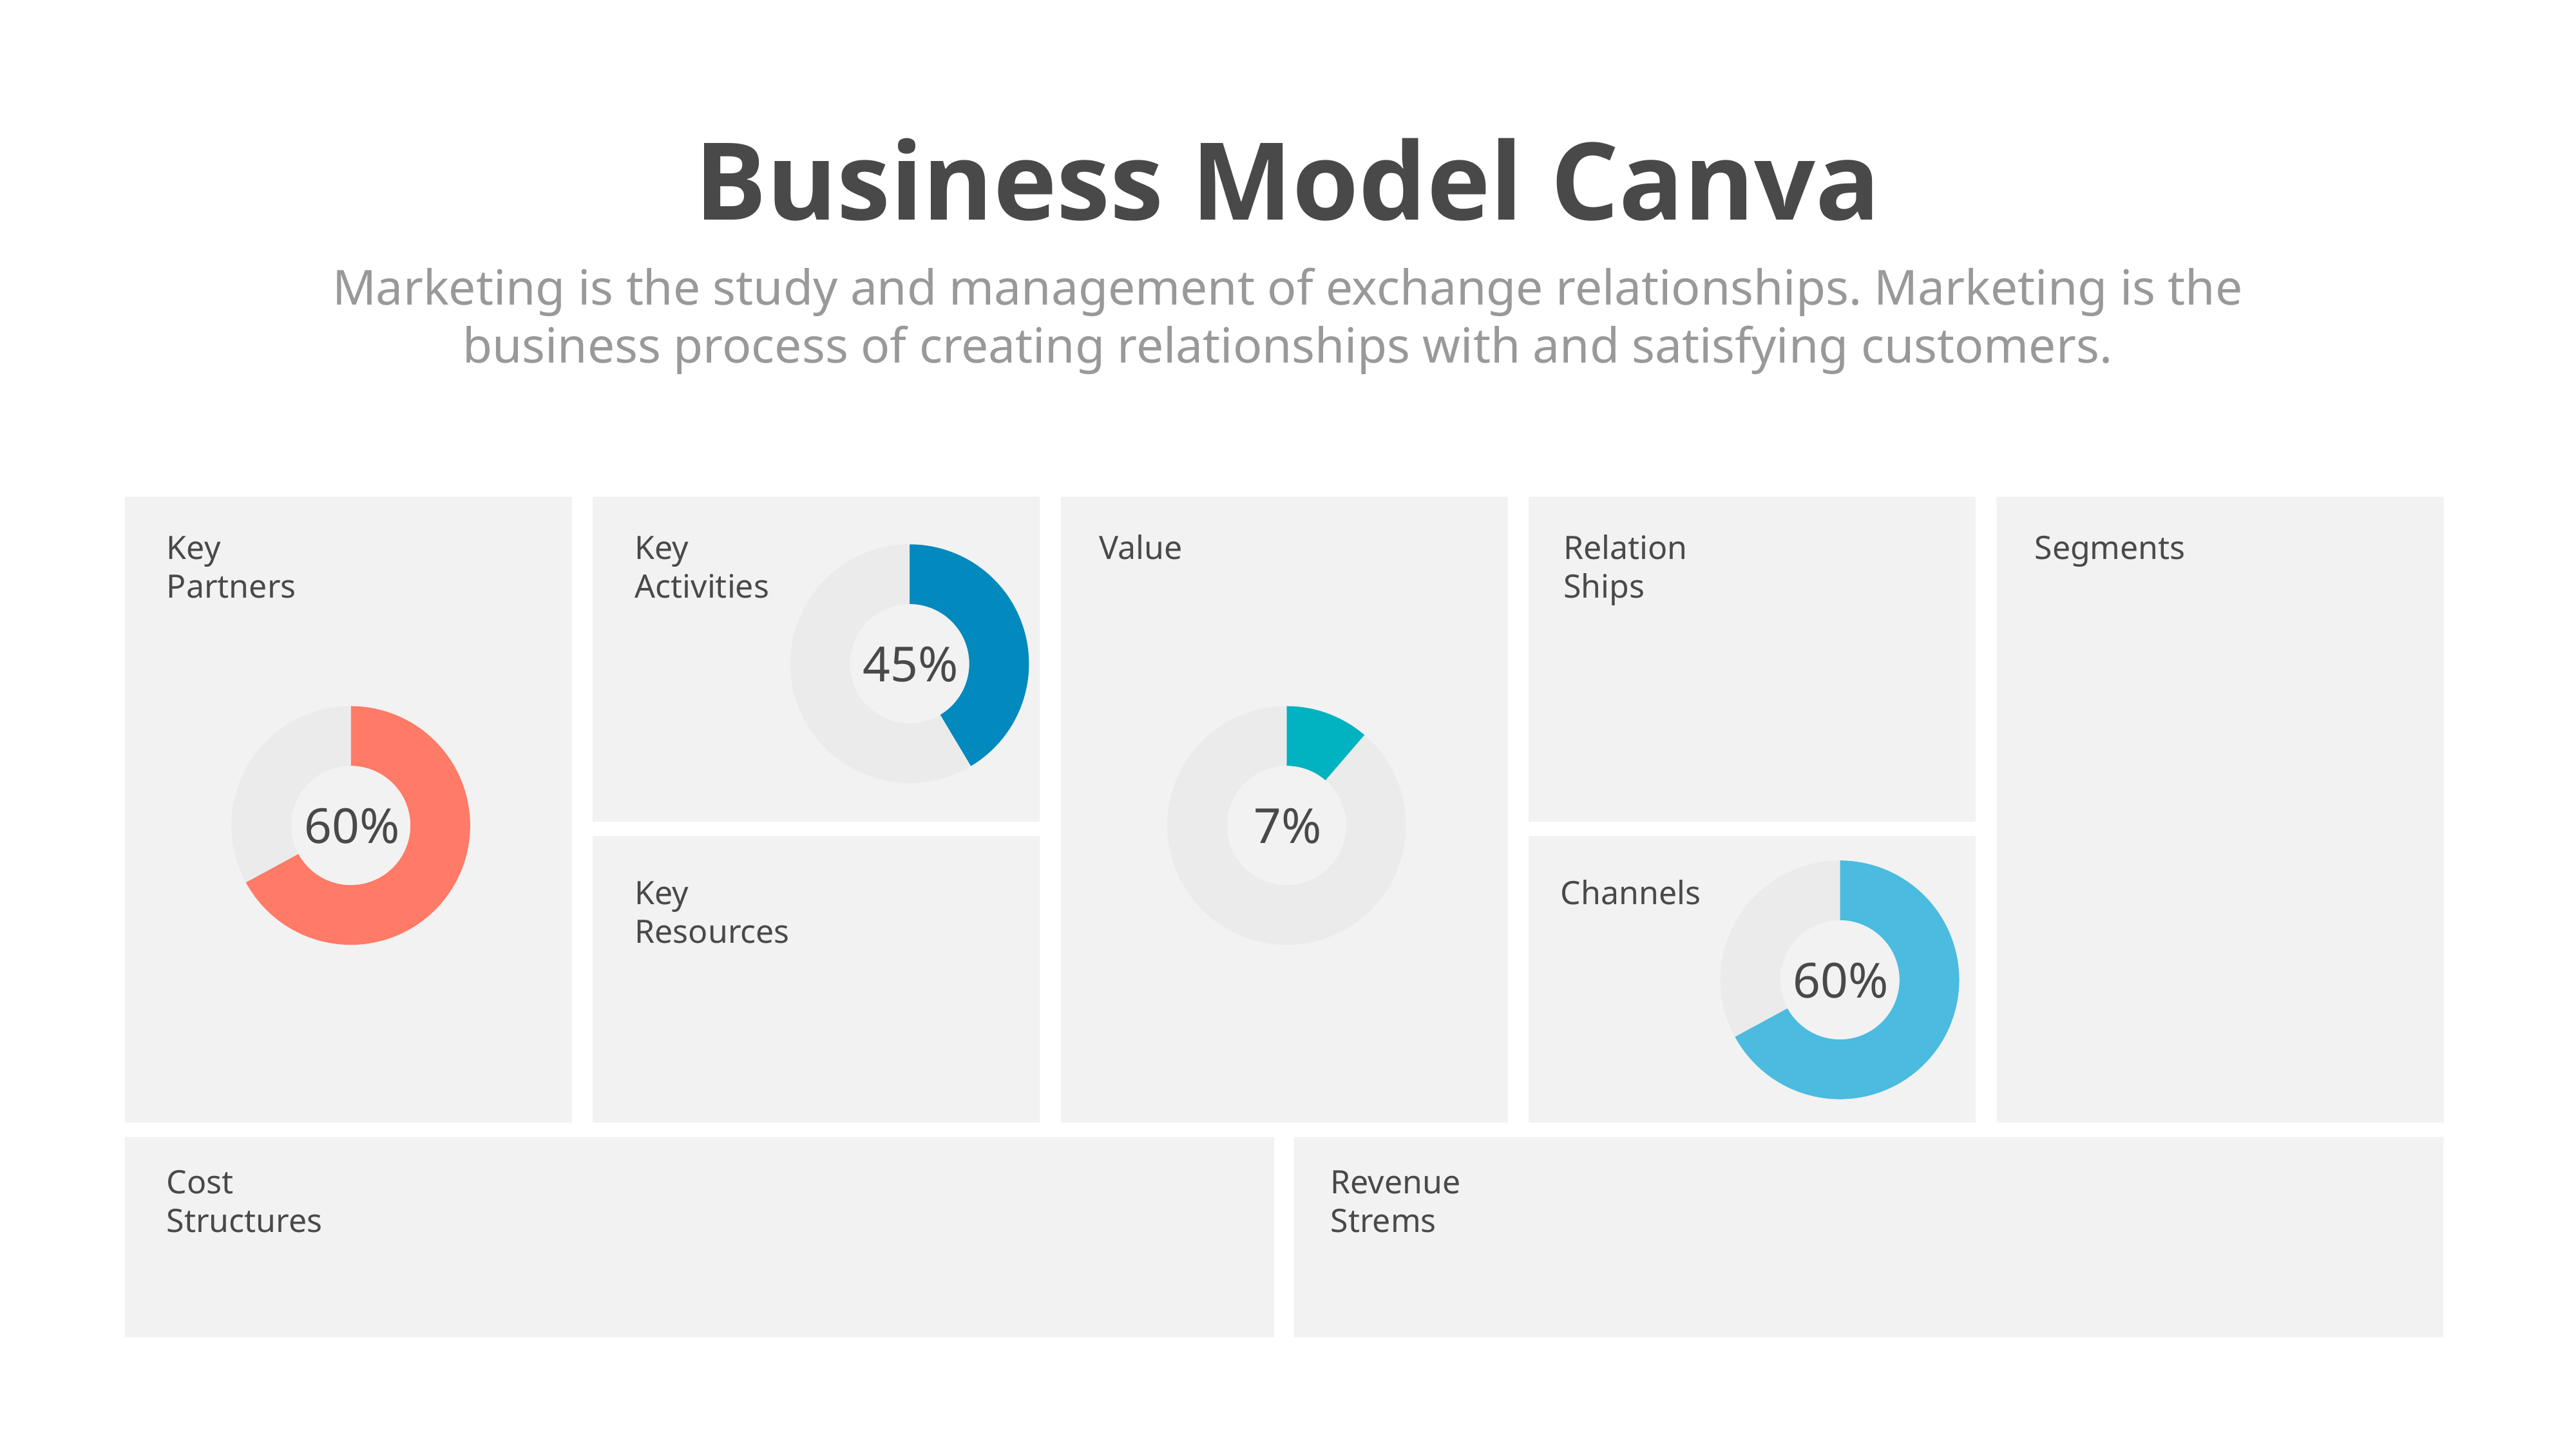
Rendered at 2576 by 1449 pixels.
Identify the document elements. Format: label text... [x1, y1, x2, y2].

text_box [777, 539, 1043, 788]
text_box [1707, 855, 1973, 1104]
text_box Marketing is the study and management of exchange relationships. Marketing is the business process of creating relationships with and satisfying customers. [281, 251, 2295, 377]
text_box Value [1090, 522, 1322, 571]
text_box Key Resources [625, 867, 837, 954]
text_box [1060, 496, 1509, 1123]
text_box [1996, 496, 2445, 1123]
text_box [218, 701, 484, 950]
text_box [124, 1137, 2444, 1338]
text_box [124, 496, 573, 1123]
text_box Key Activities [625, 522, 801, 609]
text_box Channels [1550, 867, 1707, 916]
text_box [592, 496, 1040, 822]
text_box [1528, 835, 1976, 1123]
text_box Segments [2025, 522, 2256, 571]
text_box [1528, 496, 1976, 822]
text_box Business Model Canva [685, 108, 1891, 247]
text_box Key Partners [157, 522, 334, 609]
text_box [592, 835, 1040, 1123]
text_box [1154, 701, 1420, 950]
text_box Relation Ships [1554, 522, 1730, 609]
